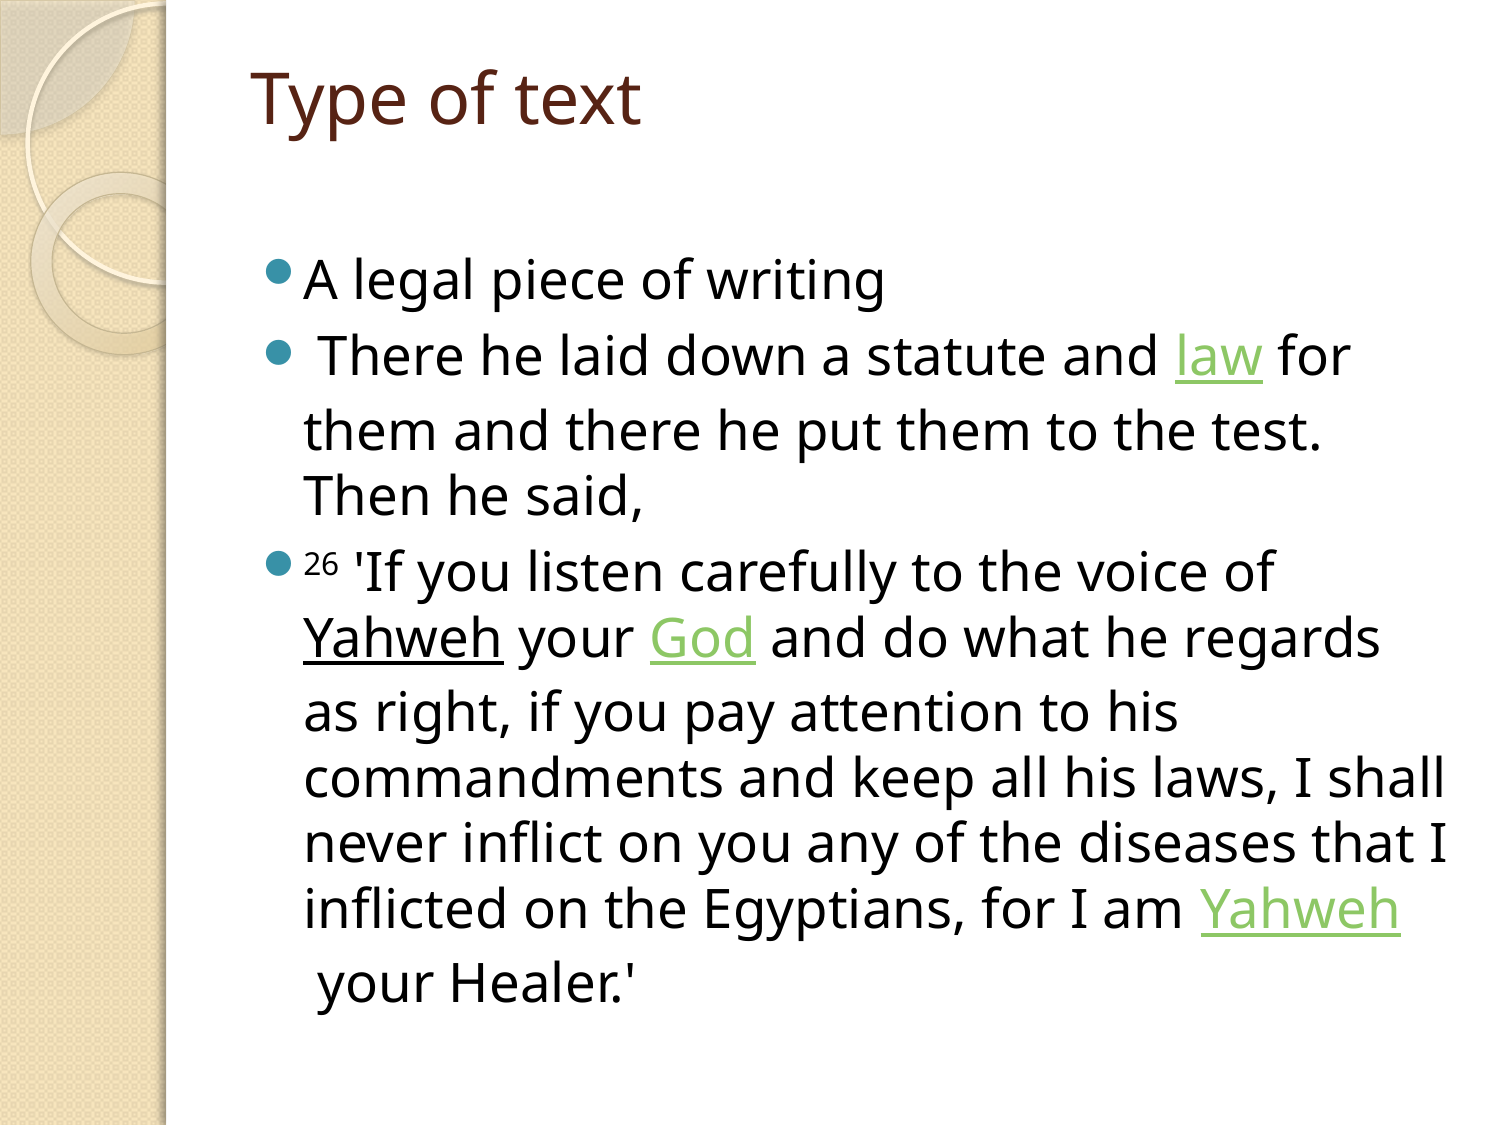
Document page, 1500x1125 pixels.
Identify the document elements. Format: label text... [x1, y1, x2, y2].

title Type of text [235, 45, 1466, 233]
list A legal piece of writing There he laid down a statute and law for them and there he put them to the test. Then he said, 26 'If you listen carefully to the voice of Yahweh your God and do what he regards as right, if you pay attention to his commandments and keep all his laws, I shall never inflict on you any of the diseases that I inflicted on the Egyptians, for I am Yahweh your Healer.' [235, 237, 1466, 1025]
